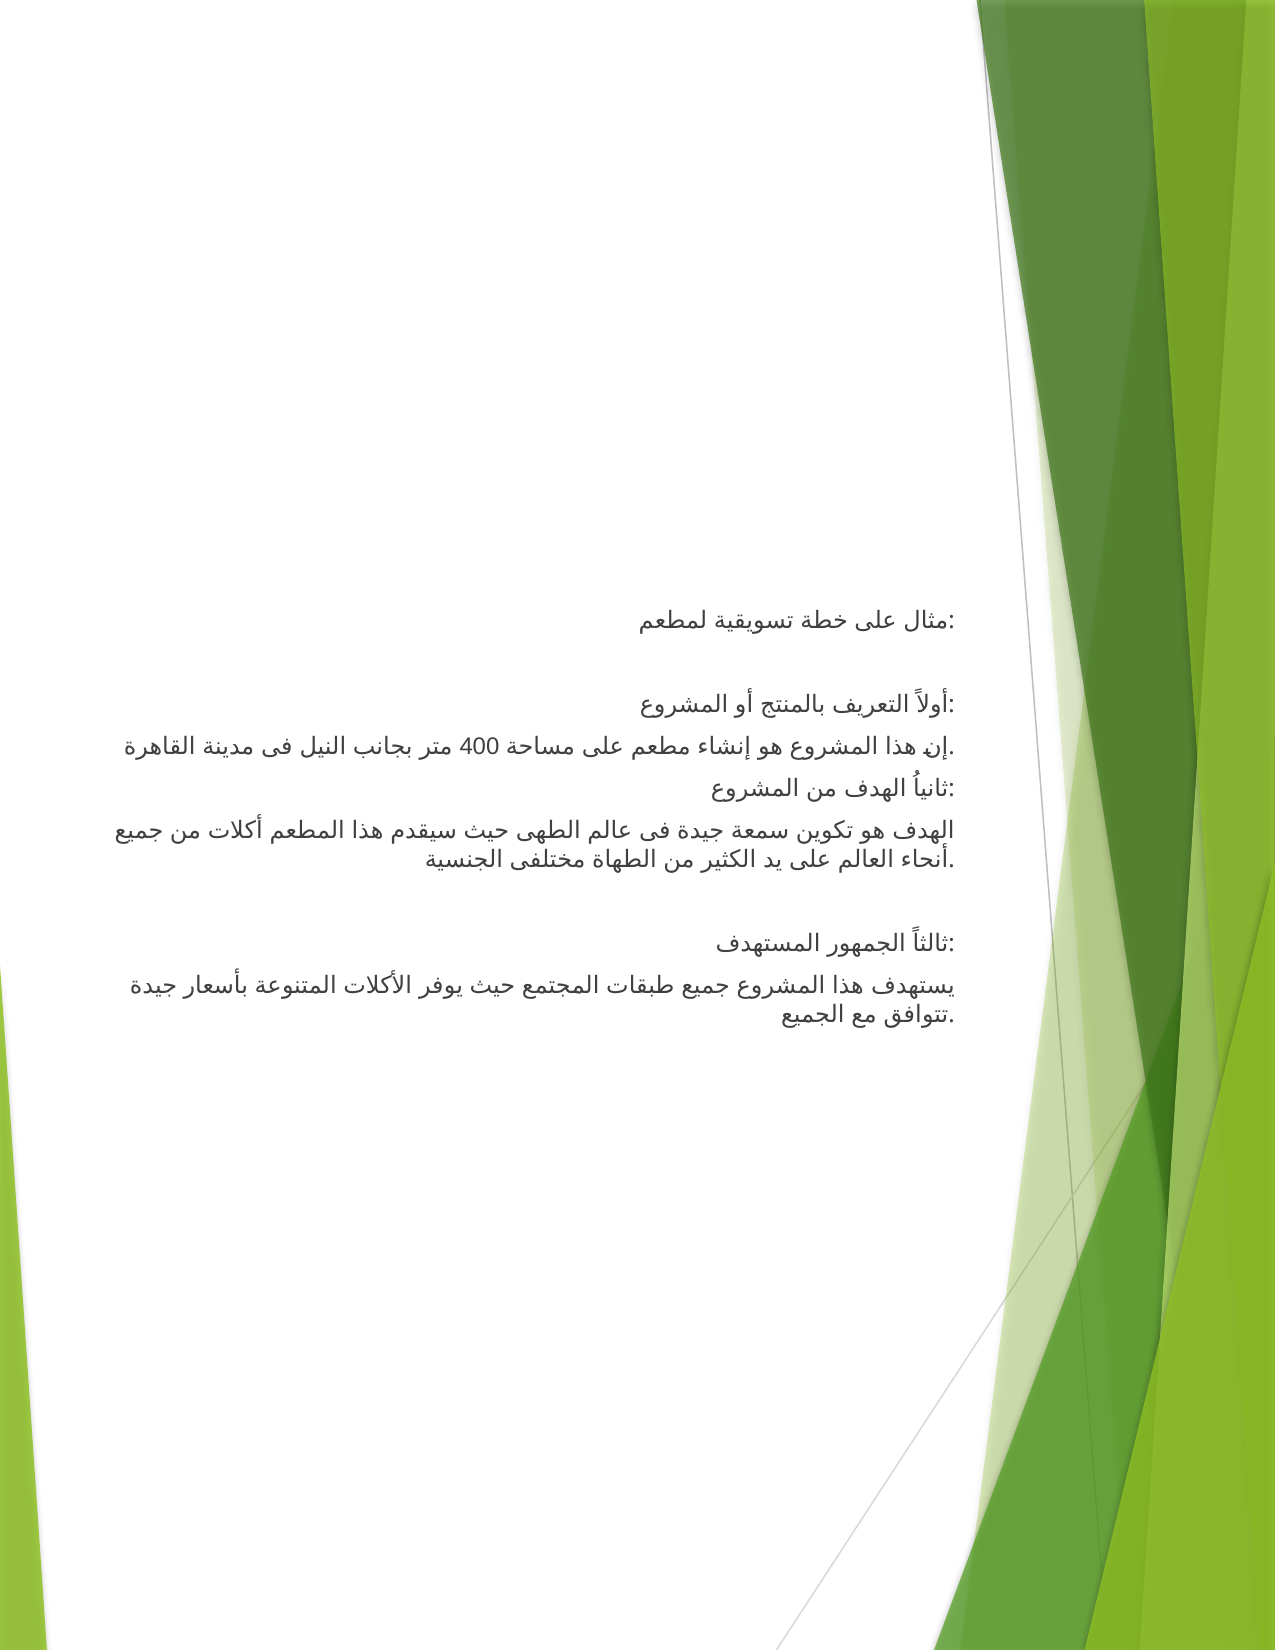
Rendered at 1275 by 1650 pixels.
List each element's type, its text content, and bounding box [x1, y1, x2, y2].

list مثال على خطة تسويقية لمطعم: أولاً التعريف بالمنتج أو المشروع: إن هذا المشروع هو إنشاء مطعم على مساحة 400 متر بجانب النيل فى مدينة القاهرة. ثانياُ الهدف من المشروع: الهدف هو تكوين سمعة جيدة فى عالم الطهى حيث سيقدم هذا المطعم أكلات من جميع أنحاء العالم على يد الكثير من الطهاة مختلفى الجنسية. ثالثاً الجمهور المستهدف: يستهدف هذا المشروع جميع طبقات المجتمع حيث يوفر الأكلات المتنوعة بأسعار جيدة تتوافق مع الجميع. [70, 532, 970, 1099]
